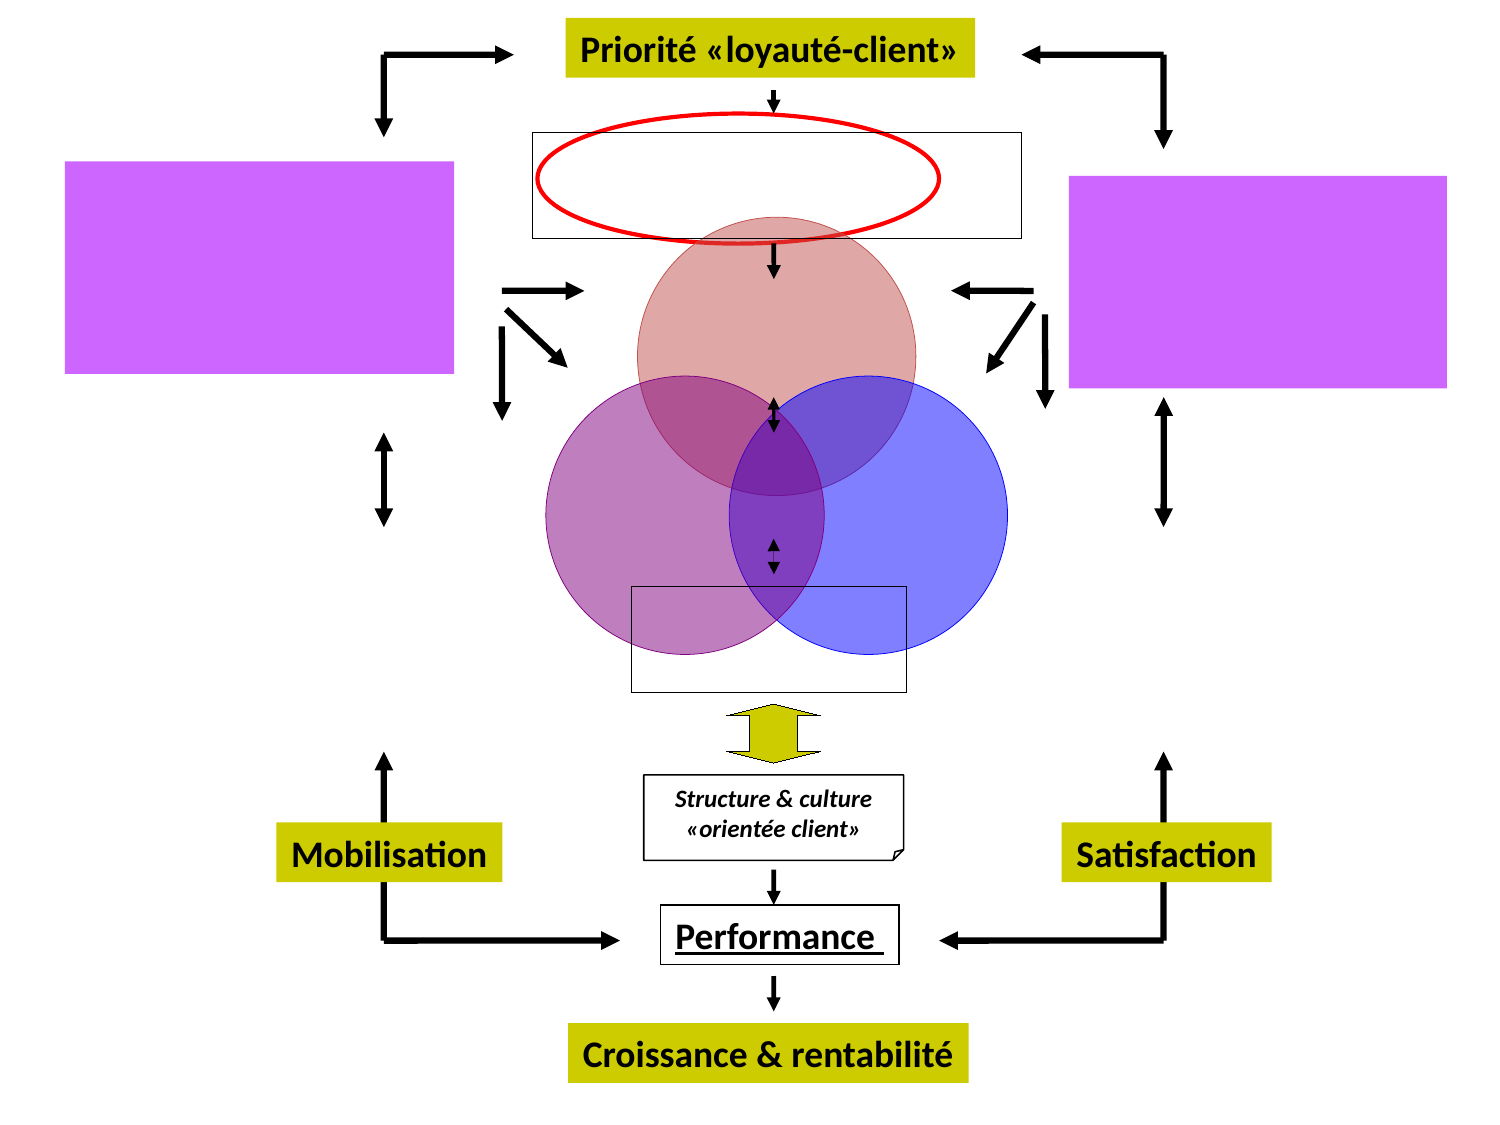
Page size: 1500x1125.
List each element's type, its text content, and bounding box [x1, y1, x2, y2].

text_box [767, 976, 780, 1012]
text_box [1021, 48, 1164, 61]
text_box [939, 934, 1163, 947]
text_box Mobilisation [276, 843, 503, 883]
text_box [383, 48, 514, 61]
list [52, 89, 1500, 836]
text_box Croissance & rentabilité [568, 1023, 969, 1083]
text_box Priorité «loyauté-client» [565, 17, 976, 78]
text_box Performance [660, 904, 899, 965]
text_box Satisfaction [1061, 843, 1272, 883]
text_box [384, 934, 621, 947]
text_box Structure & culture «orientée client» [643, 843, 904, 861]
text_box [767, 869, 780, 905]
